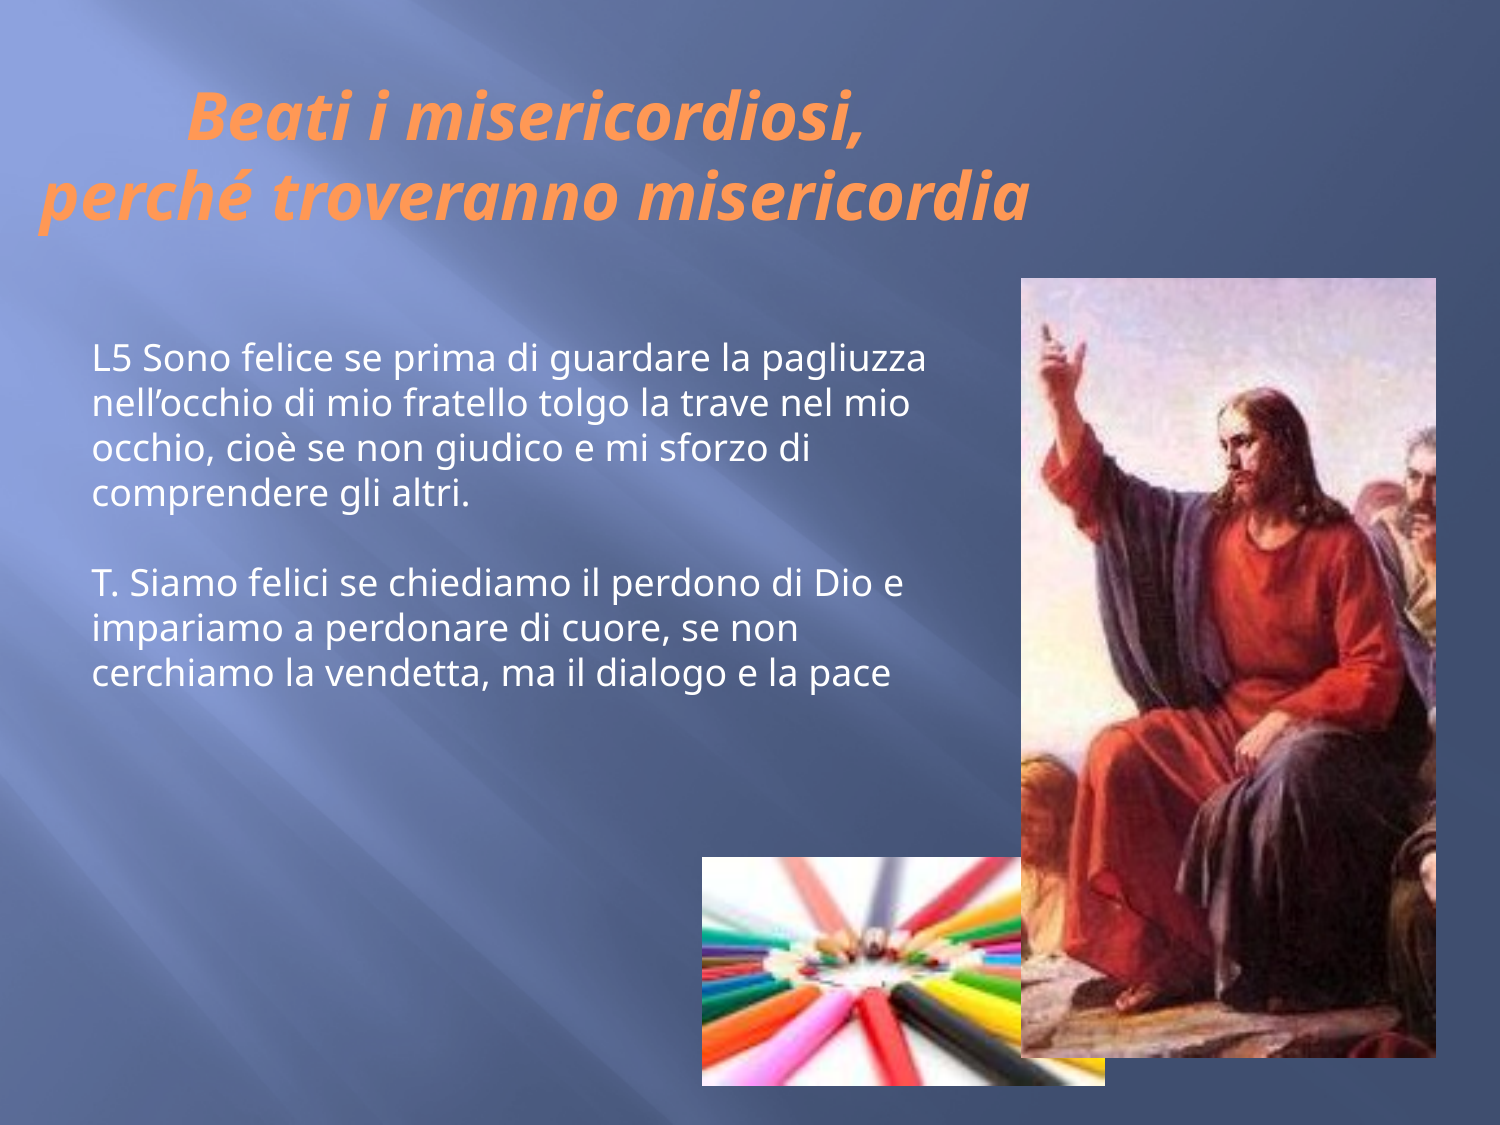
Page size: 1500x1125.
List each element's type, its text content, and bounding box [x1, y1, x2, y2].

picture [702, 278, 1436, 1086]
text_box L5 Sono felice se prima di guardare la pagliuzza nell’occhio di mio fratello tolgo la trave nel mio occhio, cioè se non giudico e mi sforzo di comprendere gli altri. T. Siamo felici se chiediamo il perdono di Dio e impariamo a perdonare di cuore, se non cerchiamo la vendetta, ma il dialogo e la pace [76, 326, 963, 701]
text_box Beati i misericordiosi, perché troveranno misericordia [25, 66, 1048, 242]
